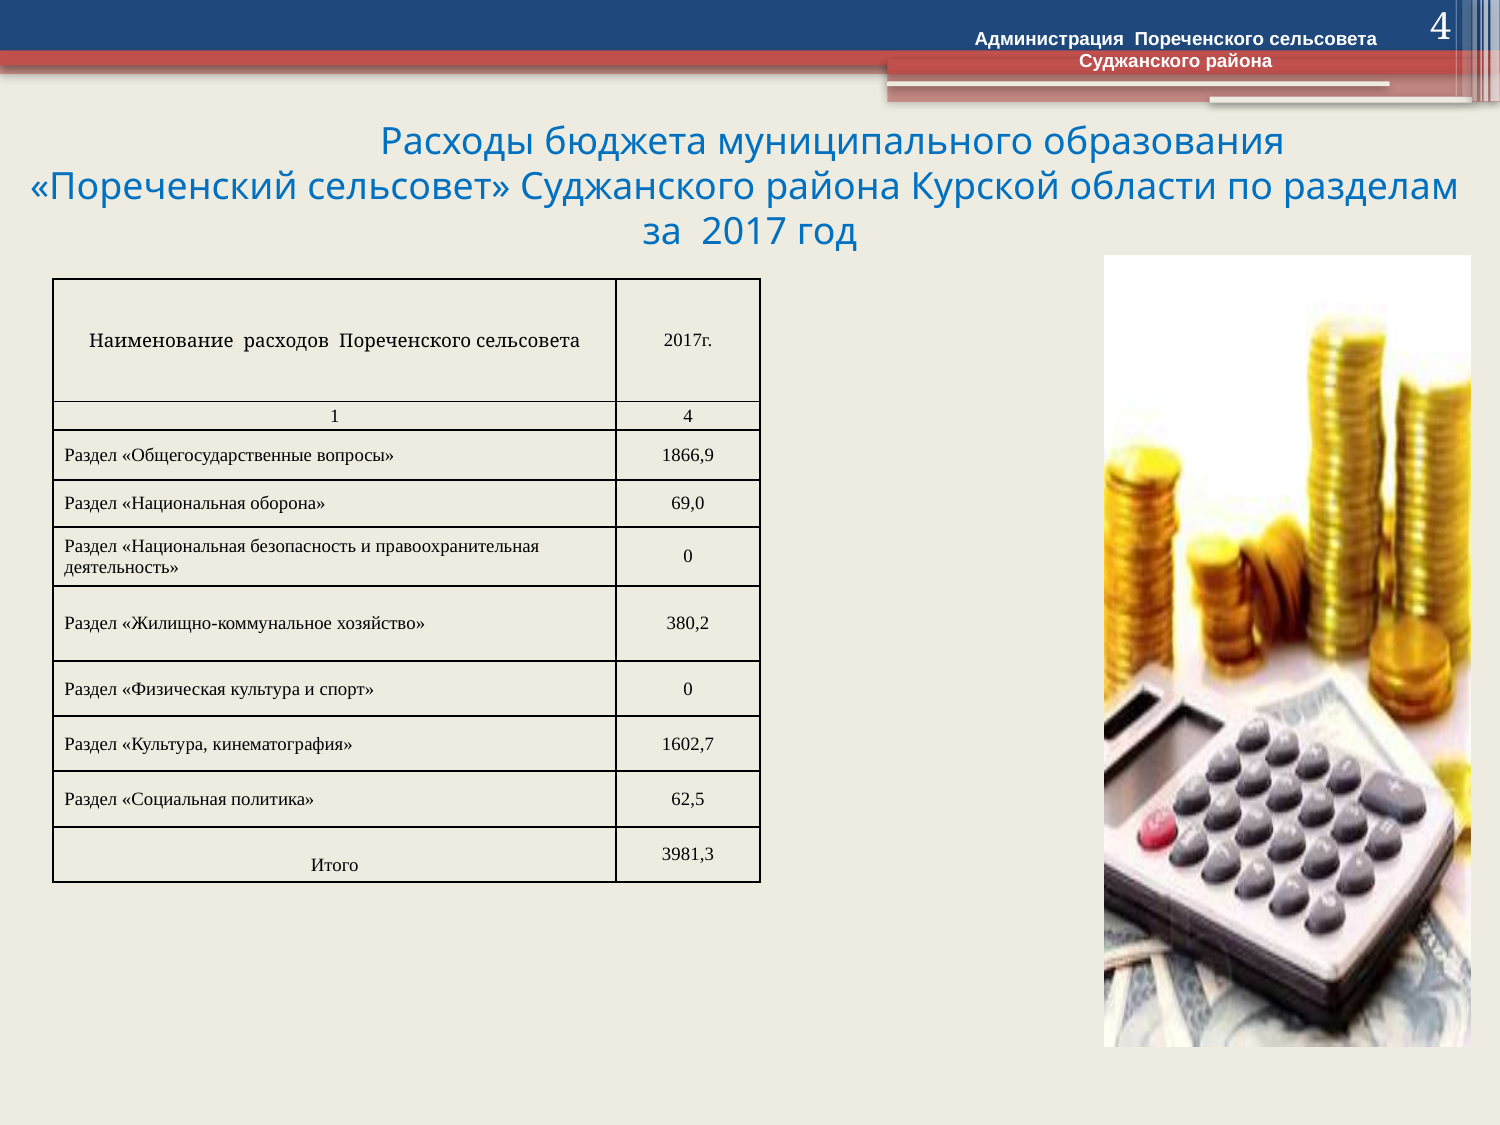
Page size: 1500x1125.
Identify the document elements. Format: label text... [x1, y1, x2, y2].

table_cell 4 [617, 402, 759, 429]
table_cell Раздел «Физическая культура и спорт» [54, 662, 615, 715]
table_header Наименование расходов Пореченского сельсовета [54, 280, 615, 401]
slide_number 4 [1340, 0, 1466, 61]
table_cell 1866,9 [617, 431, 759, 479]
table_cell Итого [54, 828, 615, 881]
table_cell 69,0 [617, 481, 759, 526]
table_cell Раздел «Социальная политика» [54, 772, 615, 826]
table_cell 0 [617, 528, 759, 585]
table_cell 3981,3 [617, 828, 759, 881]
table_cell 380,2 [617, 587, 759, 660]
table_cell 1 [54, 402, 615, 429]
table_cell Раздел «Общегосударственные вопросы» [54, 431, 615, 479]
picture [1104, 255, 1471, 1047]
table_header 2017г. [617, 280, 759, 401]
table_cell 1602,7 [617, 717, 759, 770]
table_cell Раздел «Национальная безопасность и правоохранительная деятельность» [54, 528, 615, 585]
title Расходы бюджета муниципального образования «Пореченский сельсовет» Суджанского района Курской области по разделам за 2017 год [0, 125, 1500, 244]
text_box Администрация Пореченского сельсовета Суджанского района [942, 19, 1409, 79]
table_cell Раздел «Жилищно-коммунальное хозяйство» [54, 587, 615, 660]
table_cell 62,5 [617, 772, 759, 826]
table_cell Раздел «Культура, кинематография» [54, 717, 615, 770]
table_cell Раздел «Национальная оборона» [54, 481, 615, 526]
table_cell 0 [617, 662, 759, 715]
